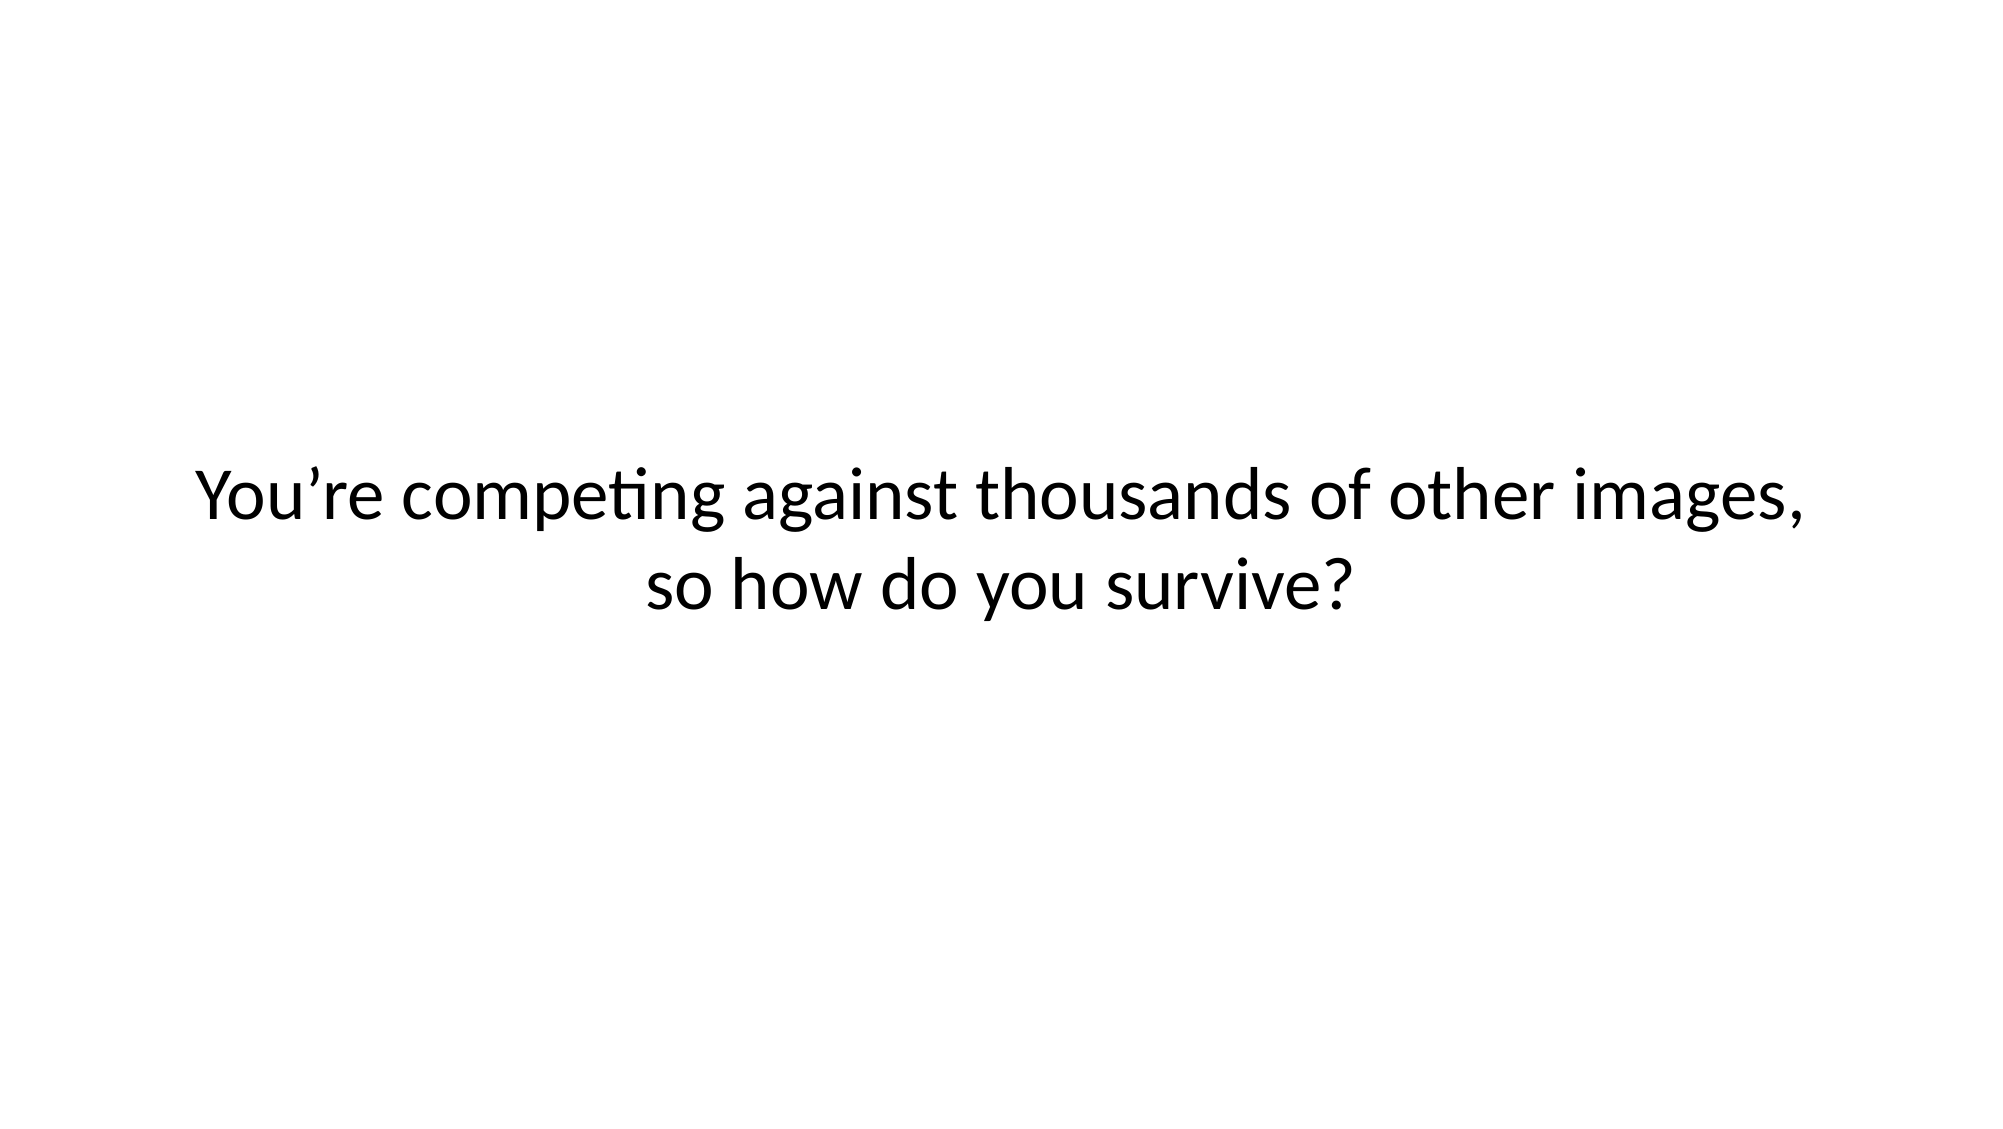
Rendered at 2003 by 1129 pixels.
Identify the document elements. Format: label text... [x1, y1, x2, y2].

title You’re competing against thousands of other images, so how do you survive? [150, 287, 1853, 782]
